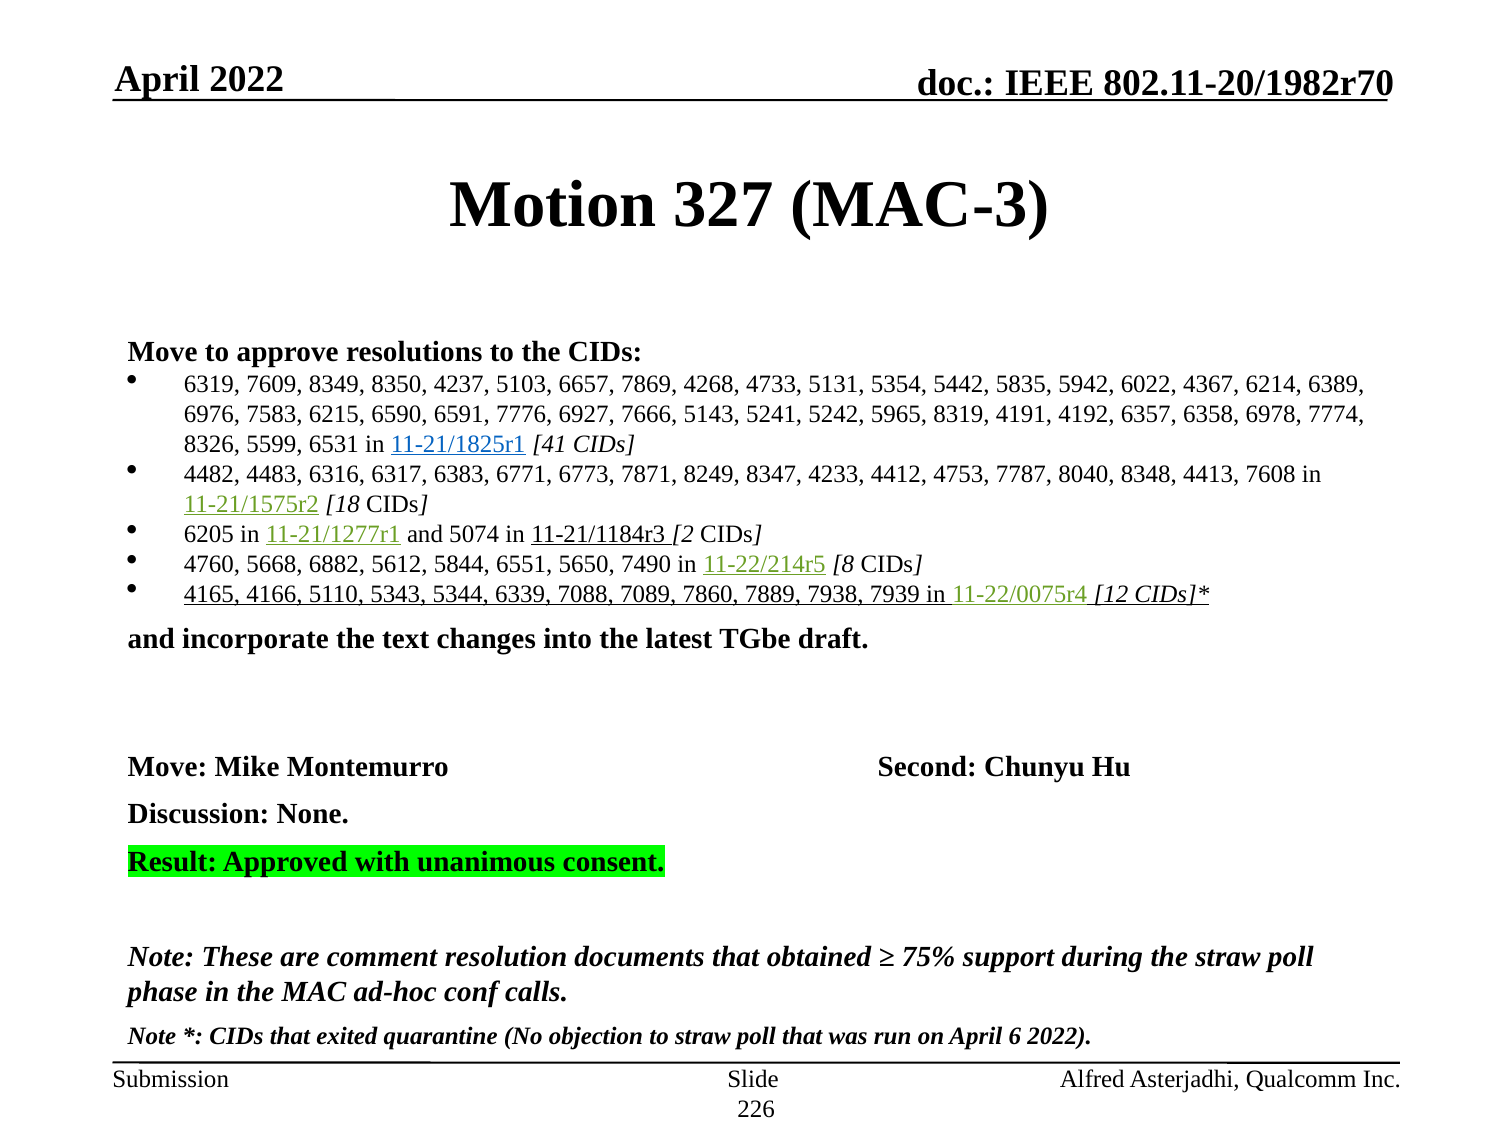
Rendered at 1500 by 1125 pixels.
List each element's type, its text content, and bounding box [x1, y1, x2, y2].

title Motion 327 (MAC-3) [112, 112, 1388, 288]
list Move to approve resolutions to the CIDs: 6319, 7609, 8349, 8350, 4237, 5103, 6657, 7869, 4268, 4733, 5131, 5354, 5442, 5835, 5942, 6022, 4367, 6214, 6389, 6976, 7583, 6215, 6590, 6591, 7776, 6927, 7666, 5143, 5241, 5242, 5965, 8319, 4191, 4192, 6357, 6358, 6978, 7774, 8326, 5599, 6531 in 11-21/1825r1 [41 CIDs] 4482, 4483, 6316, 6317, 6383, 6771, 6773, 7871, 8249, 8347, 4233, 4412, 4753, 7787, 8040, 8348, 4413, 7608 in 11-21/1575r2 [18 CIDs] 6205 in 11-21/1277r1 and 5074 in 11-21/1184r3 [2 CIDs] 4760, 5668, 6882, 5612, 5844, 6551, 5650, 7490 in 11-22/214r5 [8 CIDs] 4165, 4166, 5110, 5343, 5344, 6339, 7088, 7089, 7860, 7889, 7938, 7939 in 11-22/0075r4 [12 CIDs]* and incorporate the text changes into the latest TGbe draft. Move: Mike Montemurro Second: Chunyu Hu Discussion: None. Result: Approved with unanimous consent. Note: These are comment resolution documents that obtained ≥ 75% support during the straw poll phase in the MAC ad-hoc conf calls. Note *: CIDs that exited quarantine (No objection to straw poll that was run on April 6 2022). [112, 324, 1388, 1063]
footer Alfred Asterjadhi, Qualcomm Inc. [878, 1061, 1402, 1093]
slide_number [114, 54, 423, 100]
slide_number Slide 226 [712, 1061, 800, 1123]
